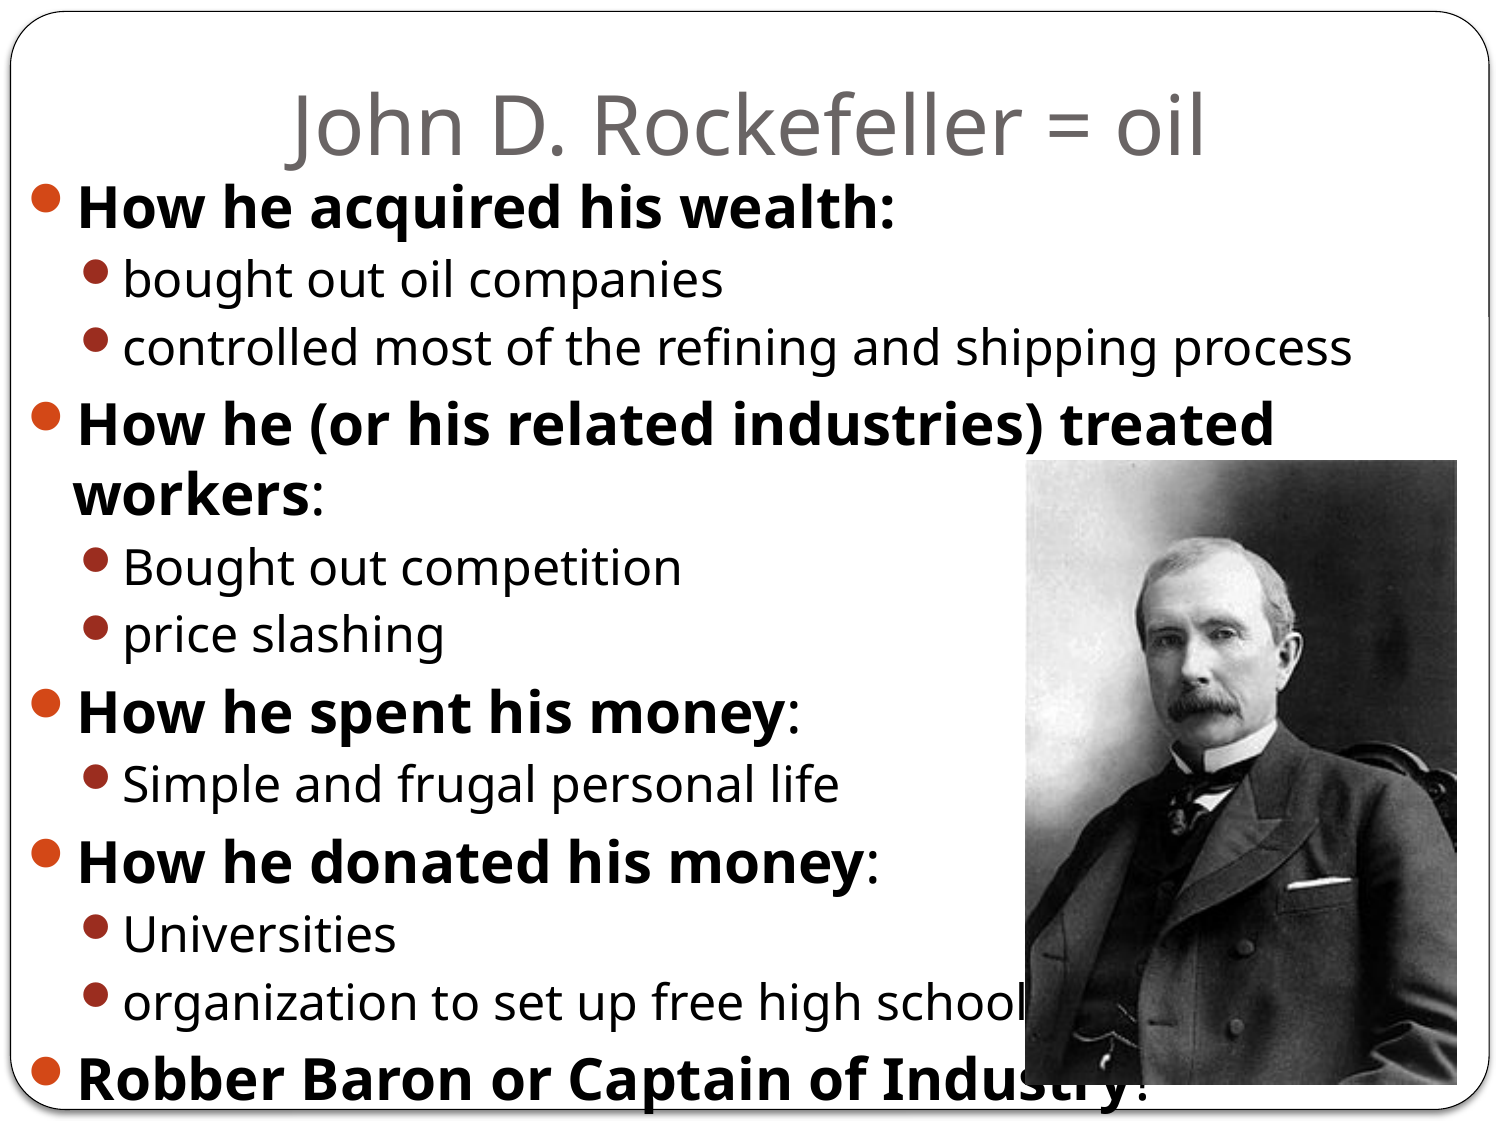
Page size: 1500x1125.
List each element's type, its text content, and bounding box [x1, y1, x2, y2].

list How he acquired his wealth: bought out oil companies controlled most of the refining and shipping process How he (or his related industries) treated workers: Bought out competition price slashing How he spent his money: Simple and frugal personal life How he donated his money: Universities organization to set up free high schools Robber Baron or Captain of Industry? [12, 162, 1500, 1113]
picture [1024, 460, 1457, 1085]
title John D. Rockefeller = oil [112, 0, 1388, 162]
